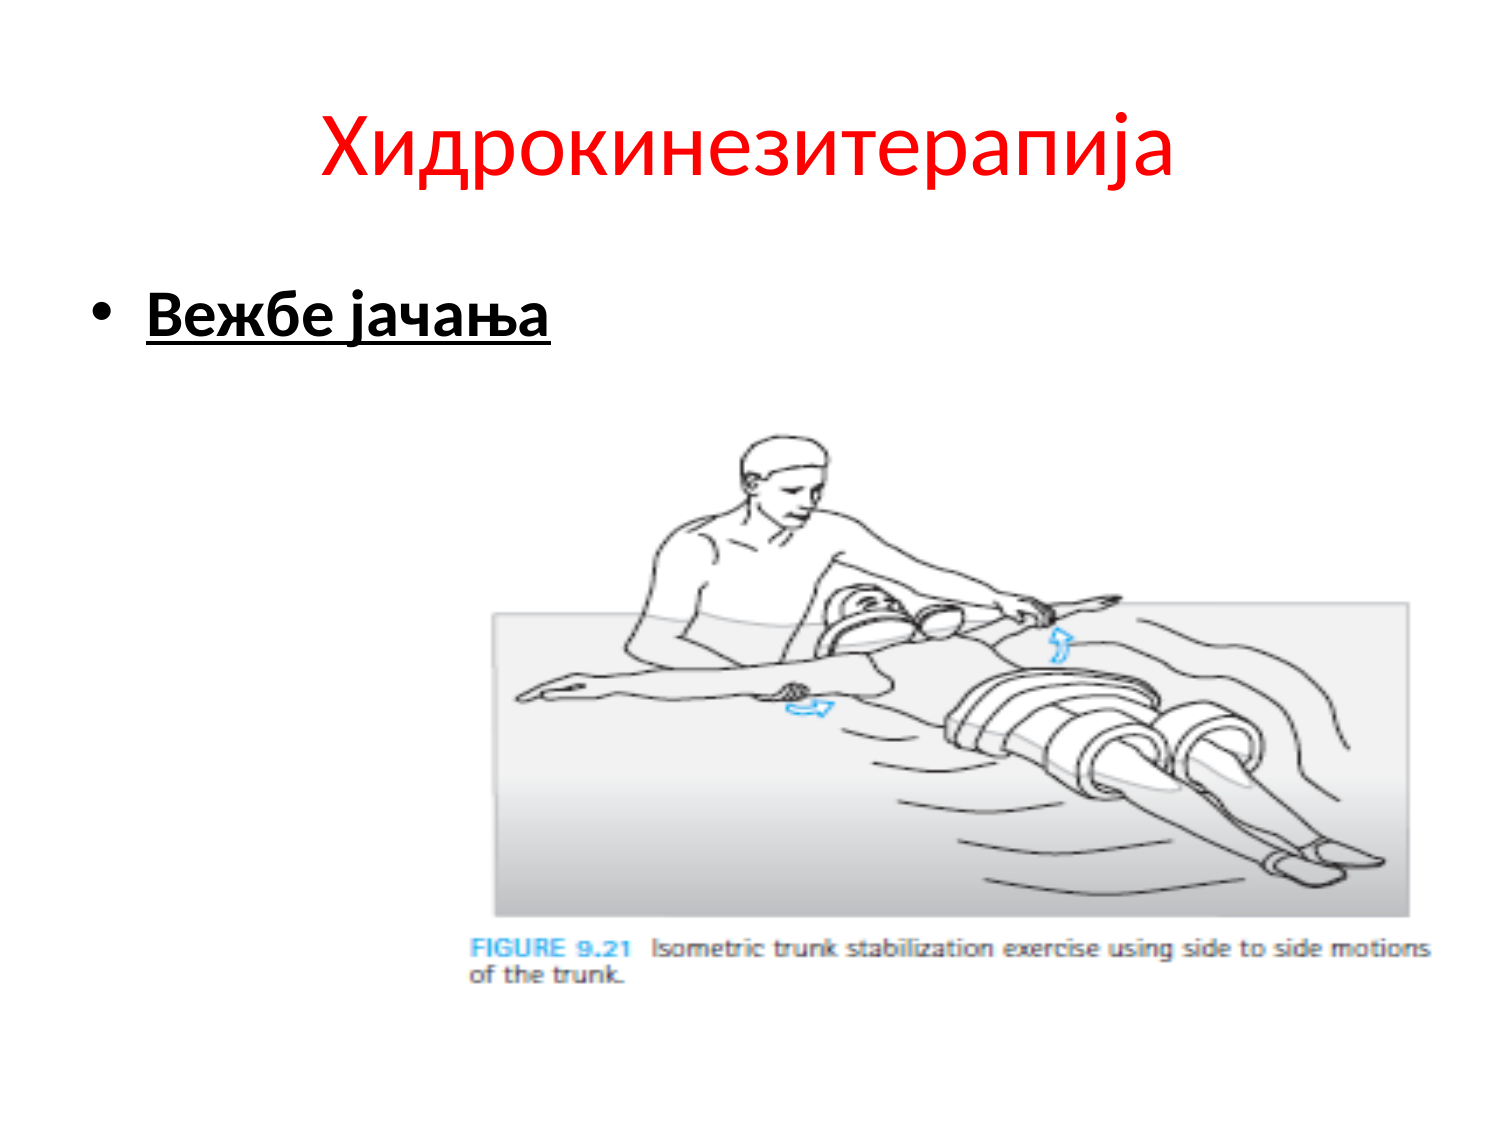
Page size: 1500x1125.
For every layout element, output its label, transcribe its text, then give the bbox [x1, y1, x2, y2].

list Вежбе јачања [75, 262, 1425, 1005]
picture [433, 408, 1453, 997]
title Хидрокинезитерапија [75, 45, 1425, 233]
